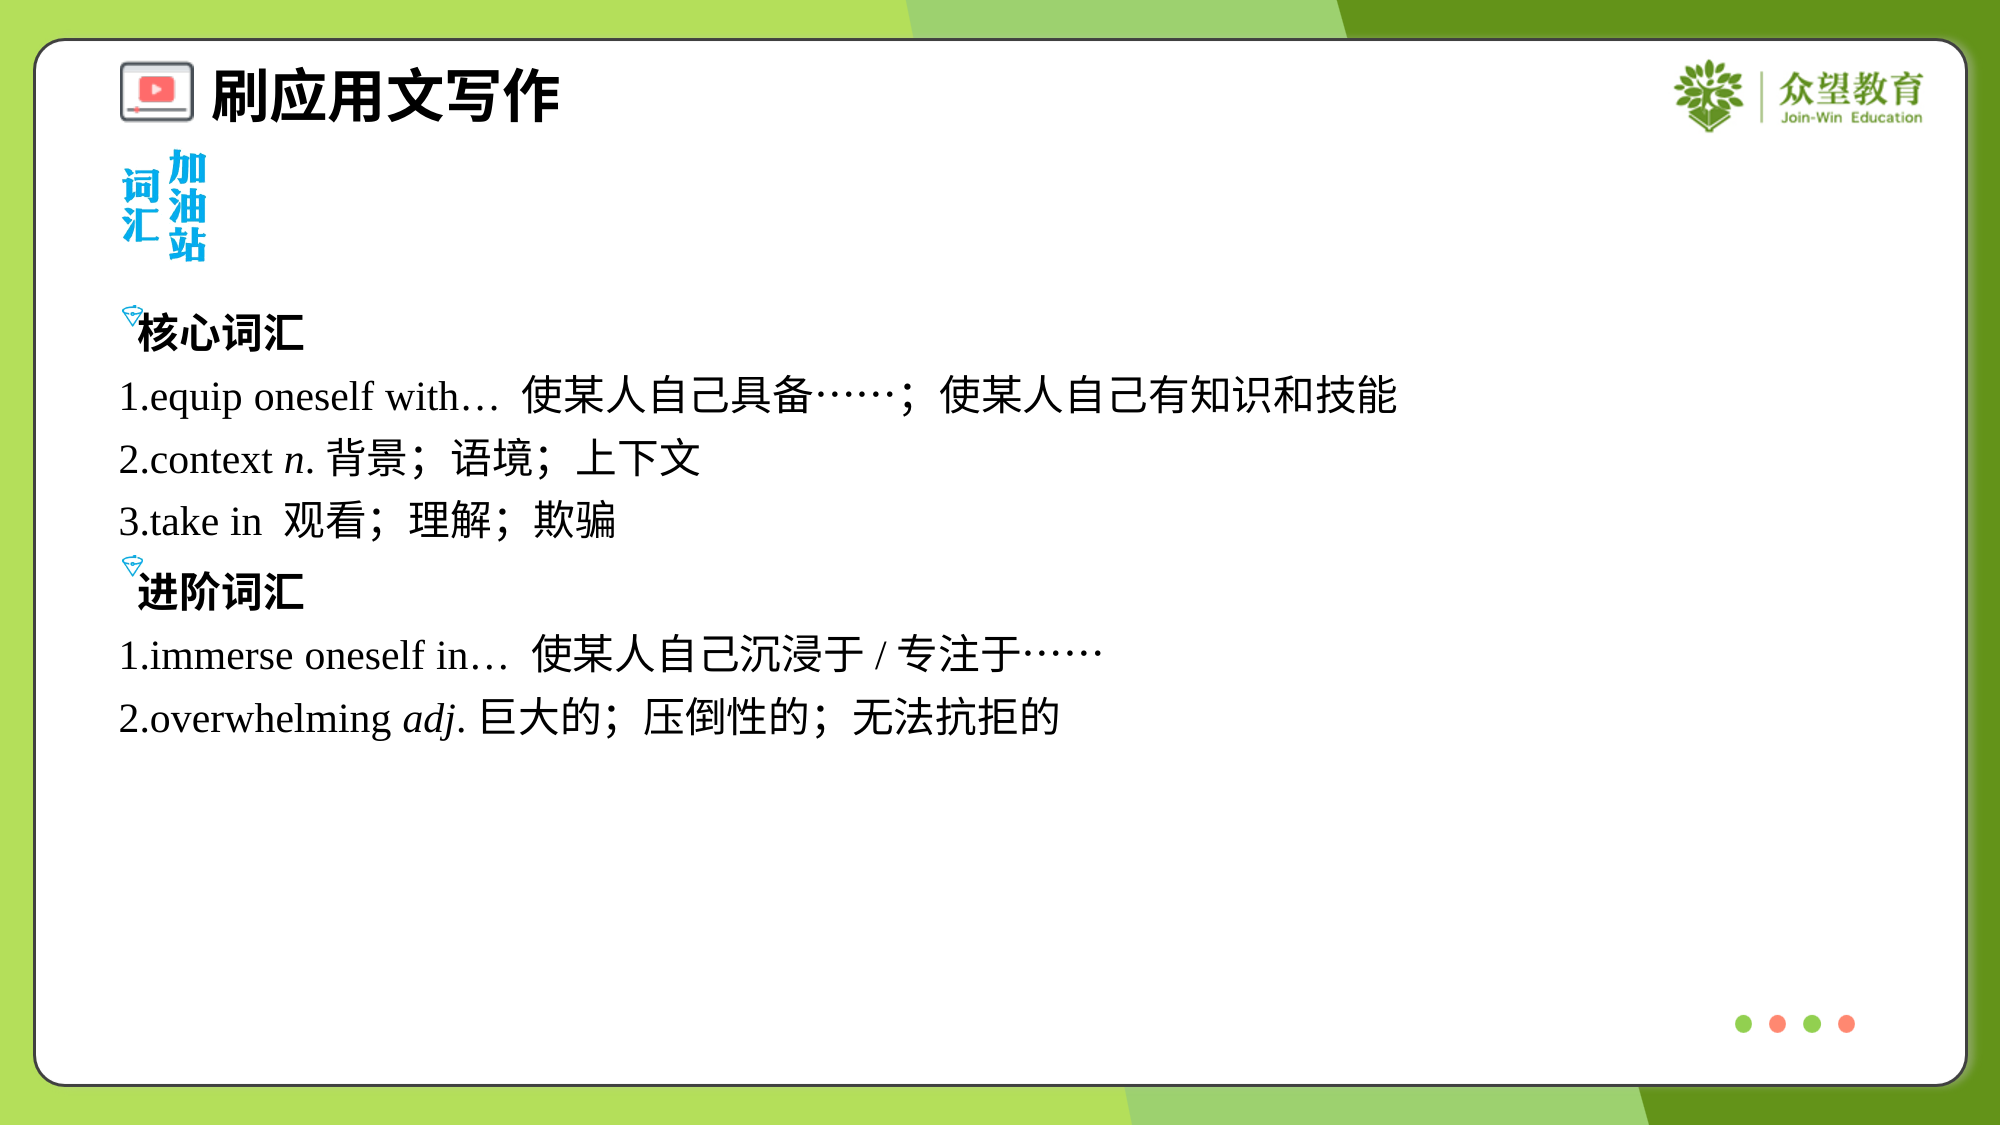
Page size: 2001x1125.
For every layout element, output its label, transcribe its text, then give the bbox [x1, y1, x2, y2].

text_box &1& 核心词汇 1.equip oneself with… 使某人自己具备……；使某人自己有知识和技能 2.context n.背景；语境；上下文 3.take in 观看；理解；欺骗 &2& 进阶词汇 1.immerse oneself in… 使某人自己沉浸于/专注于…… 2.overwhelming adj.巨大的；压倒性的；无法抗拒的 [118, 284, 1882, 717]
picture [0, 0, 2000, 1125]
